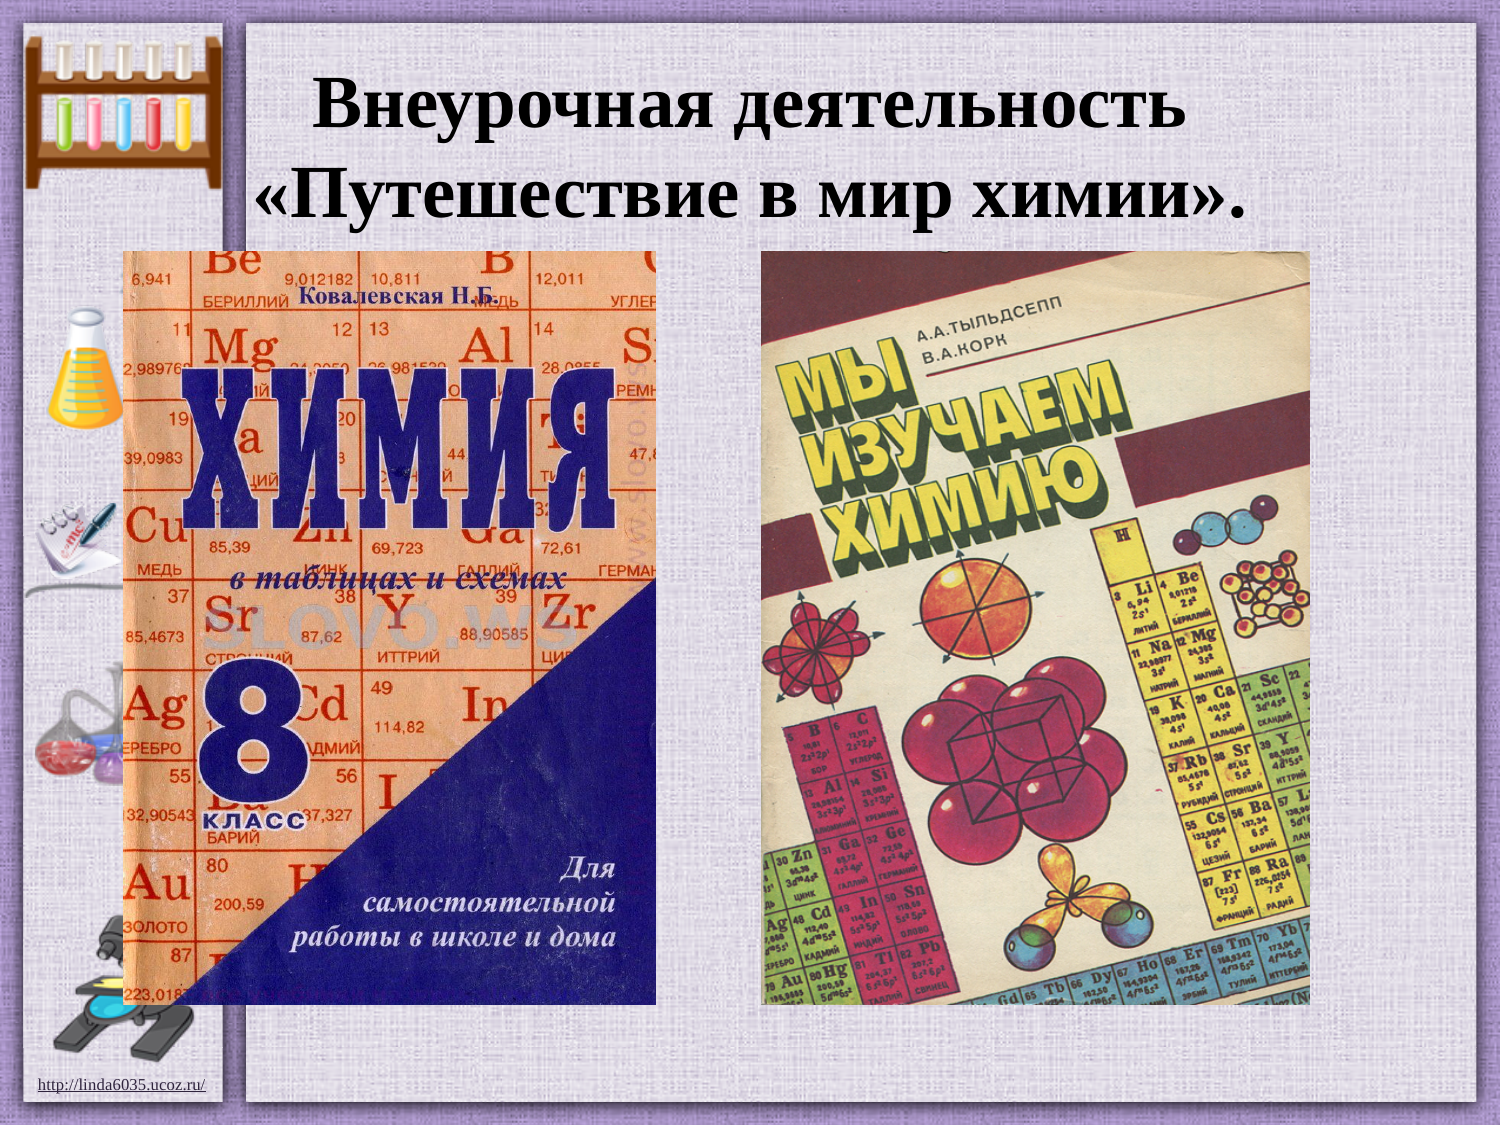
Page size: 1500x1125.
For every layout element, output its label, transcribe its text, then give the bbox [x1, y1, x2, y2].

picture [23, 0, 223, 200]
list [123, 251, 656, 1006]
picture [35, 656, 123, 786]
picture [23, 492, 123, 598]
title Внеурочная деятельность «Путешествие в мир химии». [75, 45, 1425, 233]
picture [46, 246, 223, 442]
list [761, 251, 1310, 1006]
picture [46, 831, 213, 1067]
